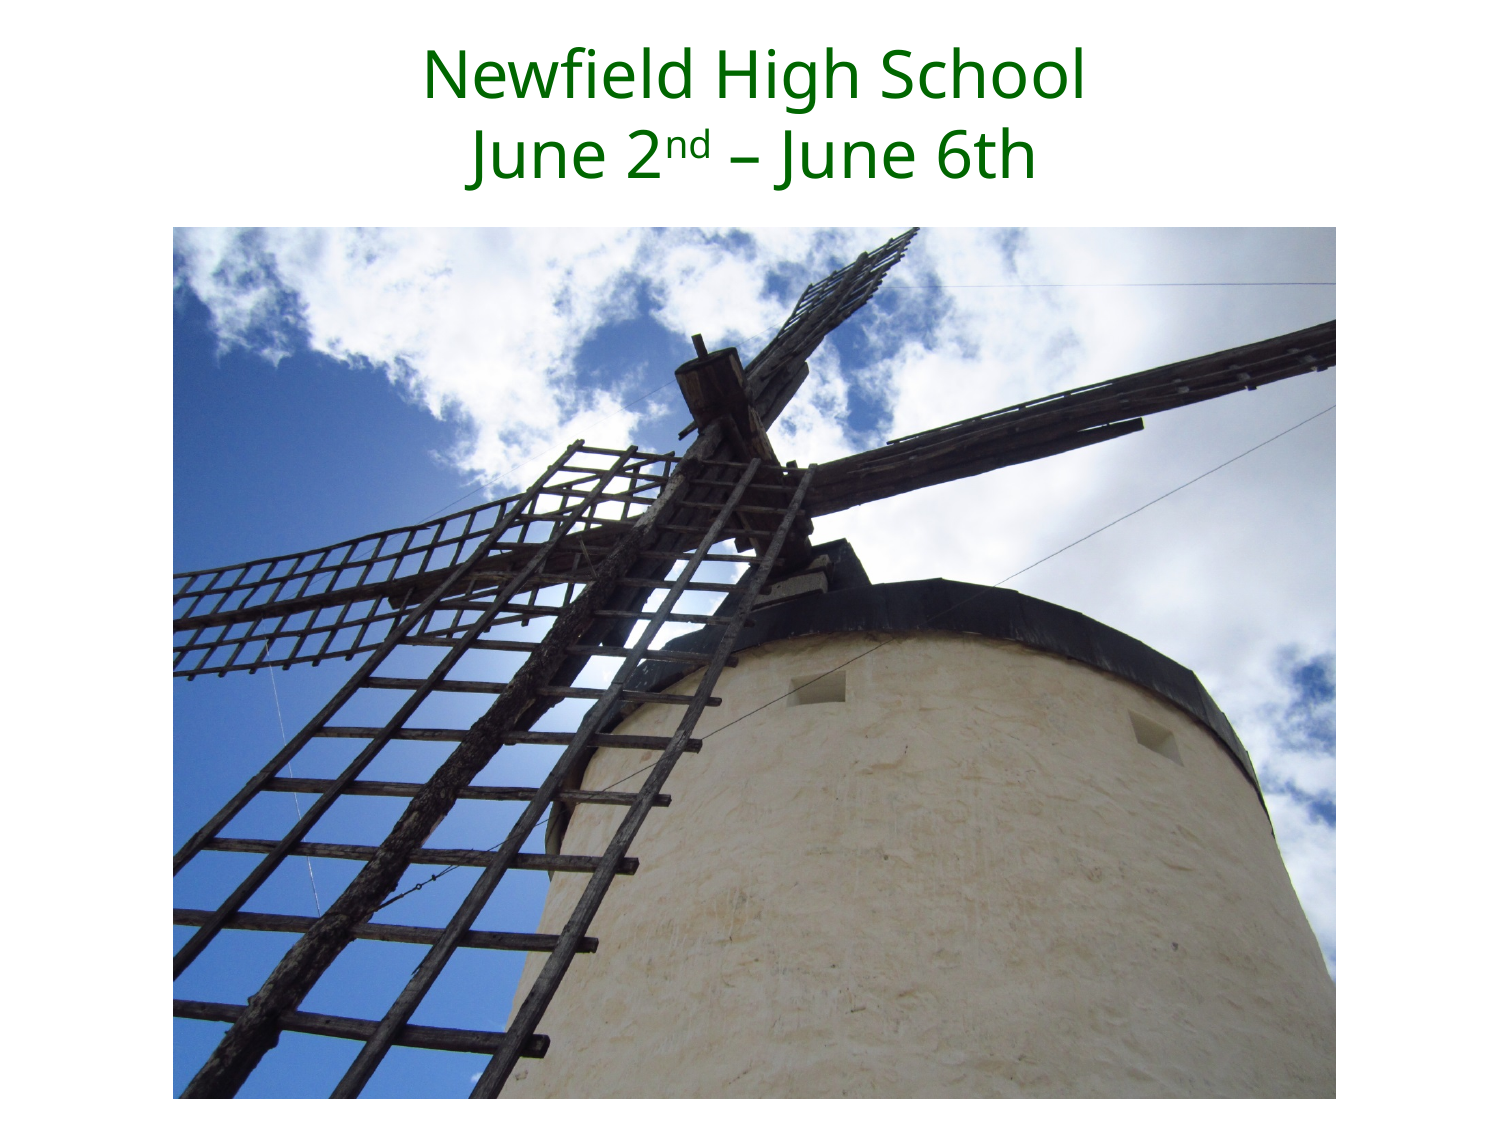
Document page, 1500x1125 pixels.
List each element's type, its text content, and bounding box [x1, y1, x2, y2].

text_box Newfield High School June 2nd – June 6th [406, 24, 1104, 200]
picture [173, 227, 1336, 1100]
